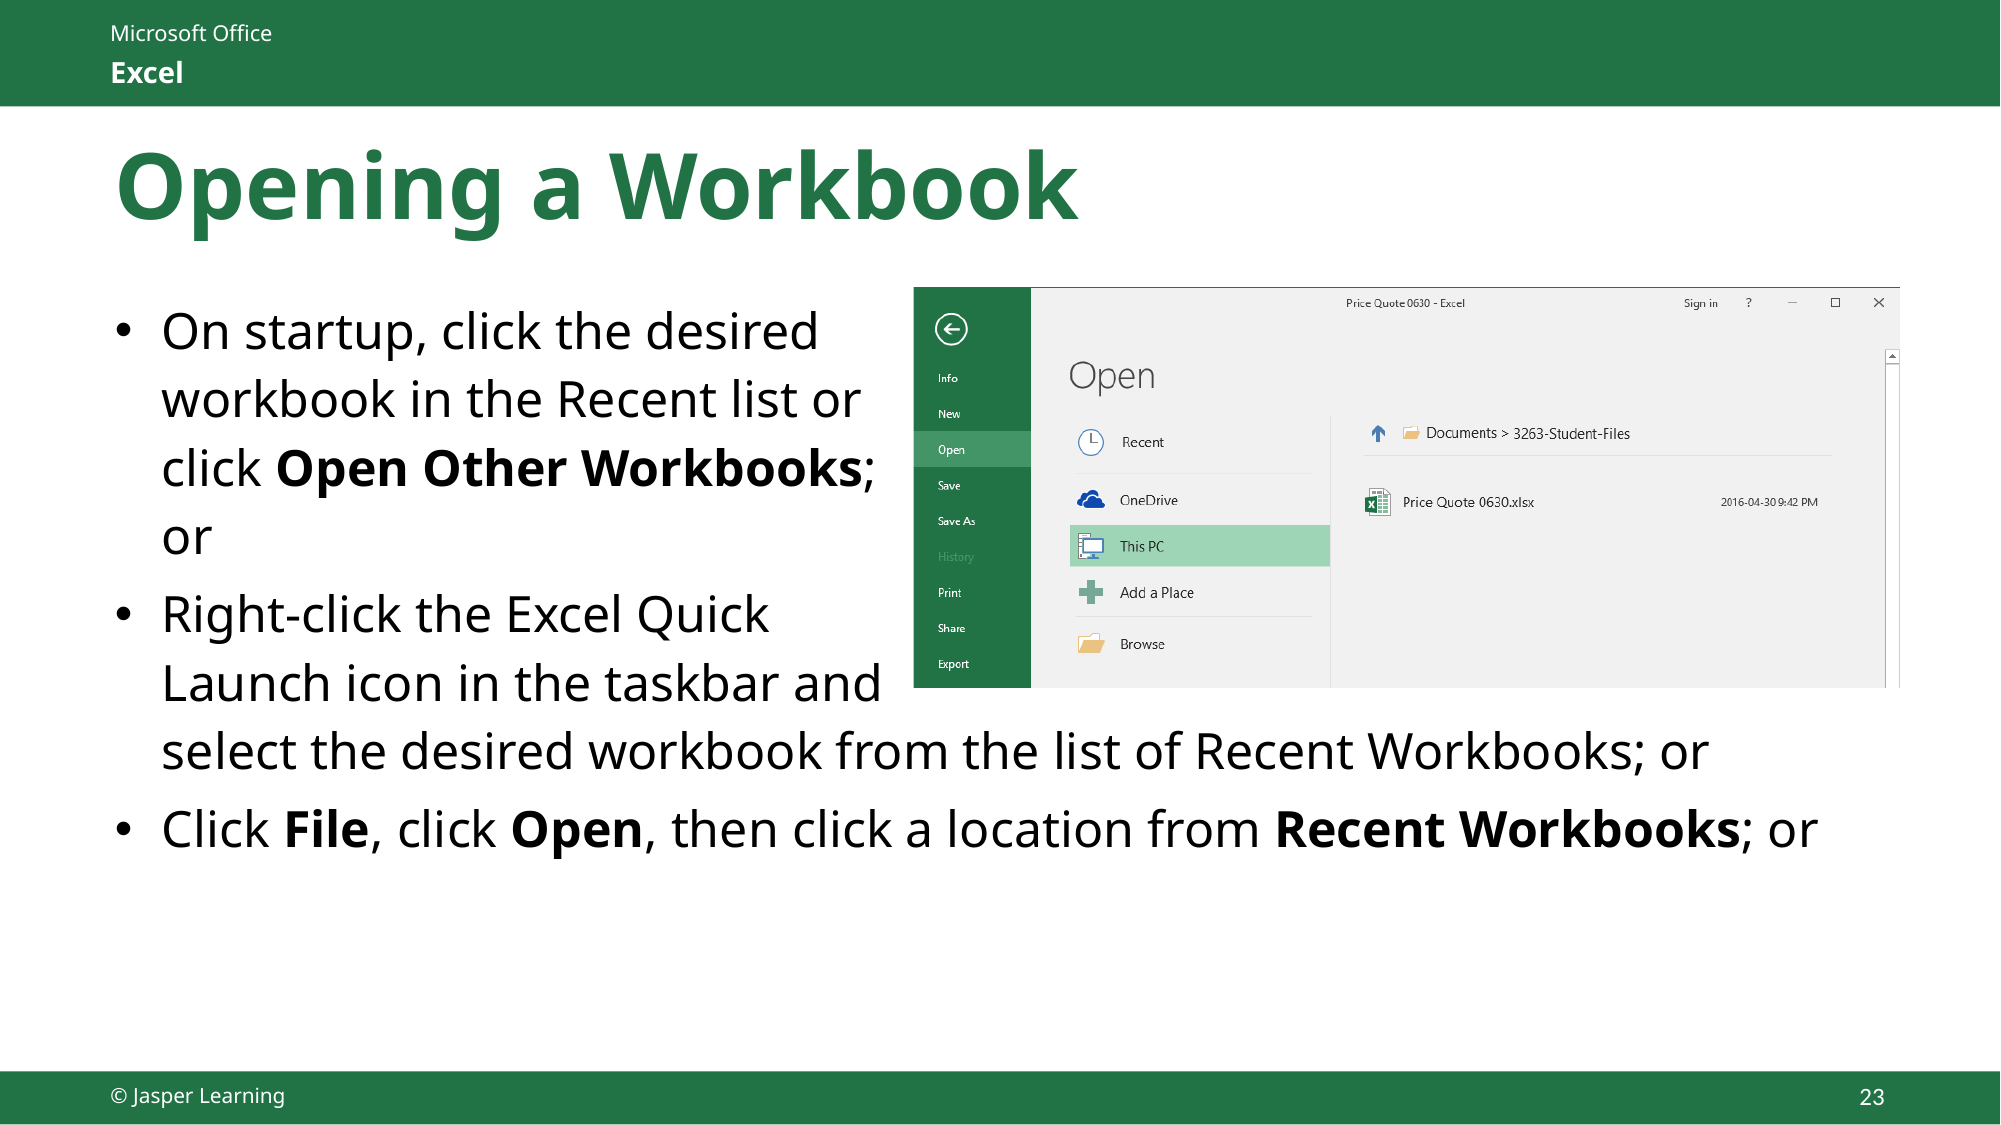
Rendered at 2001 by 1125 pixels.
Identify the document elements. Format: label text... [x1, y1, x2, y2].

slide_number 23 [1433, 1065, 1900, 1125]
list On startup, click the desired workbook in the Recent list or click Open Other Workbooks; or Right-click the Excel Quick Launch icon in the taskbar and select the desired workbook from the list of Recent Workbooks; or Click File, click Open, then click a location from Recent Workbooks; or [99, 283, 1900, 1026]
title Opening a Workbook [99, 118, 1866, 248]
footer © Jasper Learning [95, 1065, 729, 1125]
picture [913, 286, 1901, 688]
